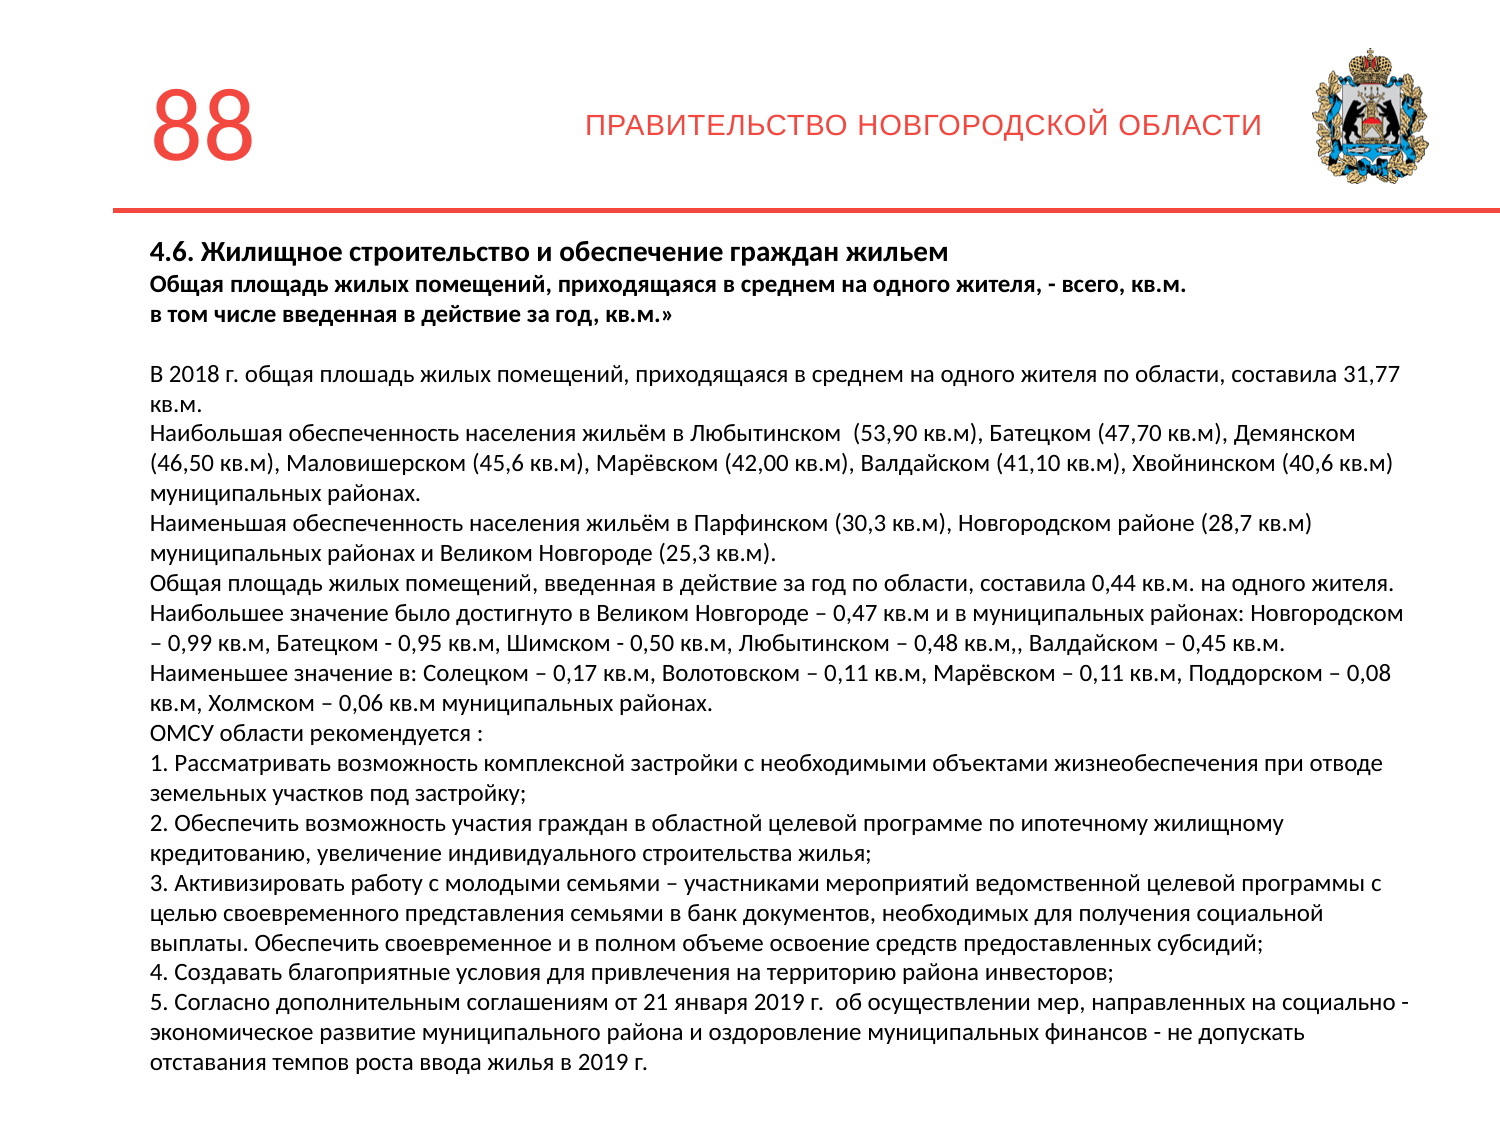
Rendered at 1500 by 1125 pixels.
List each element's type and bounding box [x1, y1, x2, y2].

text_box [570, 102, 1311, 147]
picture [1311, 48, 1429, 184]
text_box [135, 48, 272, 189]
text_box [135, 216, 1429, 1084]
